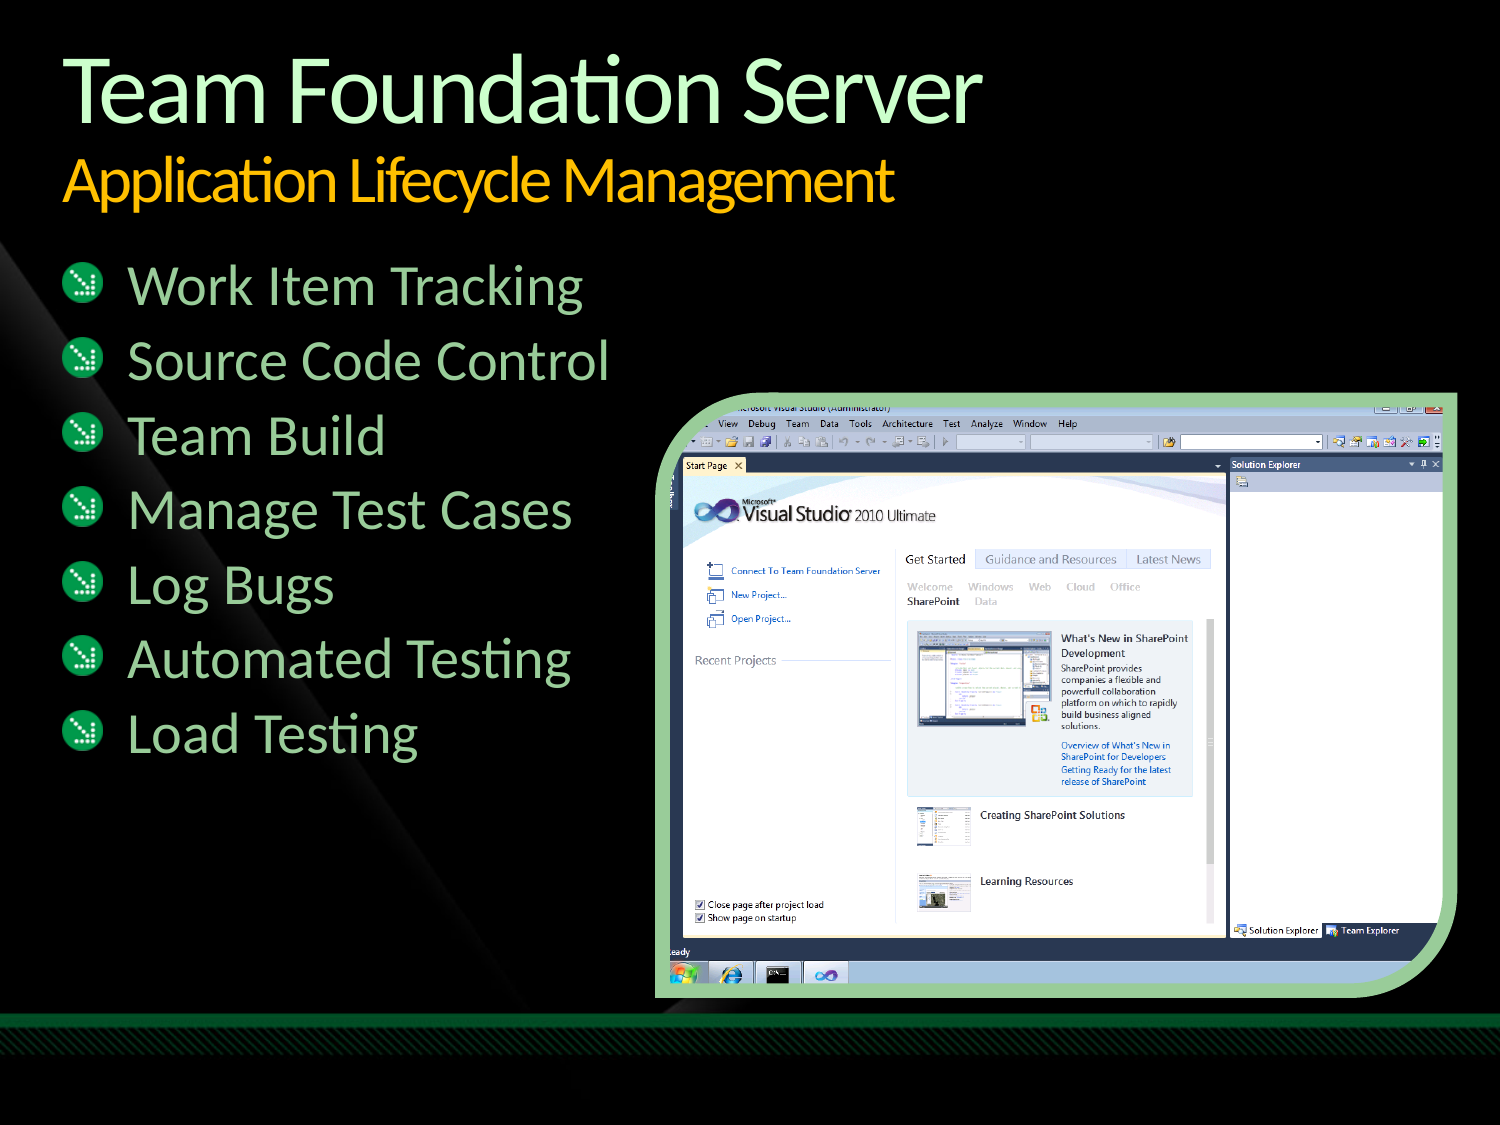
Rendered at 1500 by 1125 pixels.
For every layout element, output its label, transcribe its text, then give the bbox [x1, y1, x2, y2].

title Team Foundation Server Application Lifecycle Management [62, 37, 1438, 220]
list Work Item Tracking Source Code Control Team Build Manage Test Cases Log Bugs Automated Testing Load Testing [62, 255, 700, 875]
picture [0, 0, 1500, 1125]
